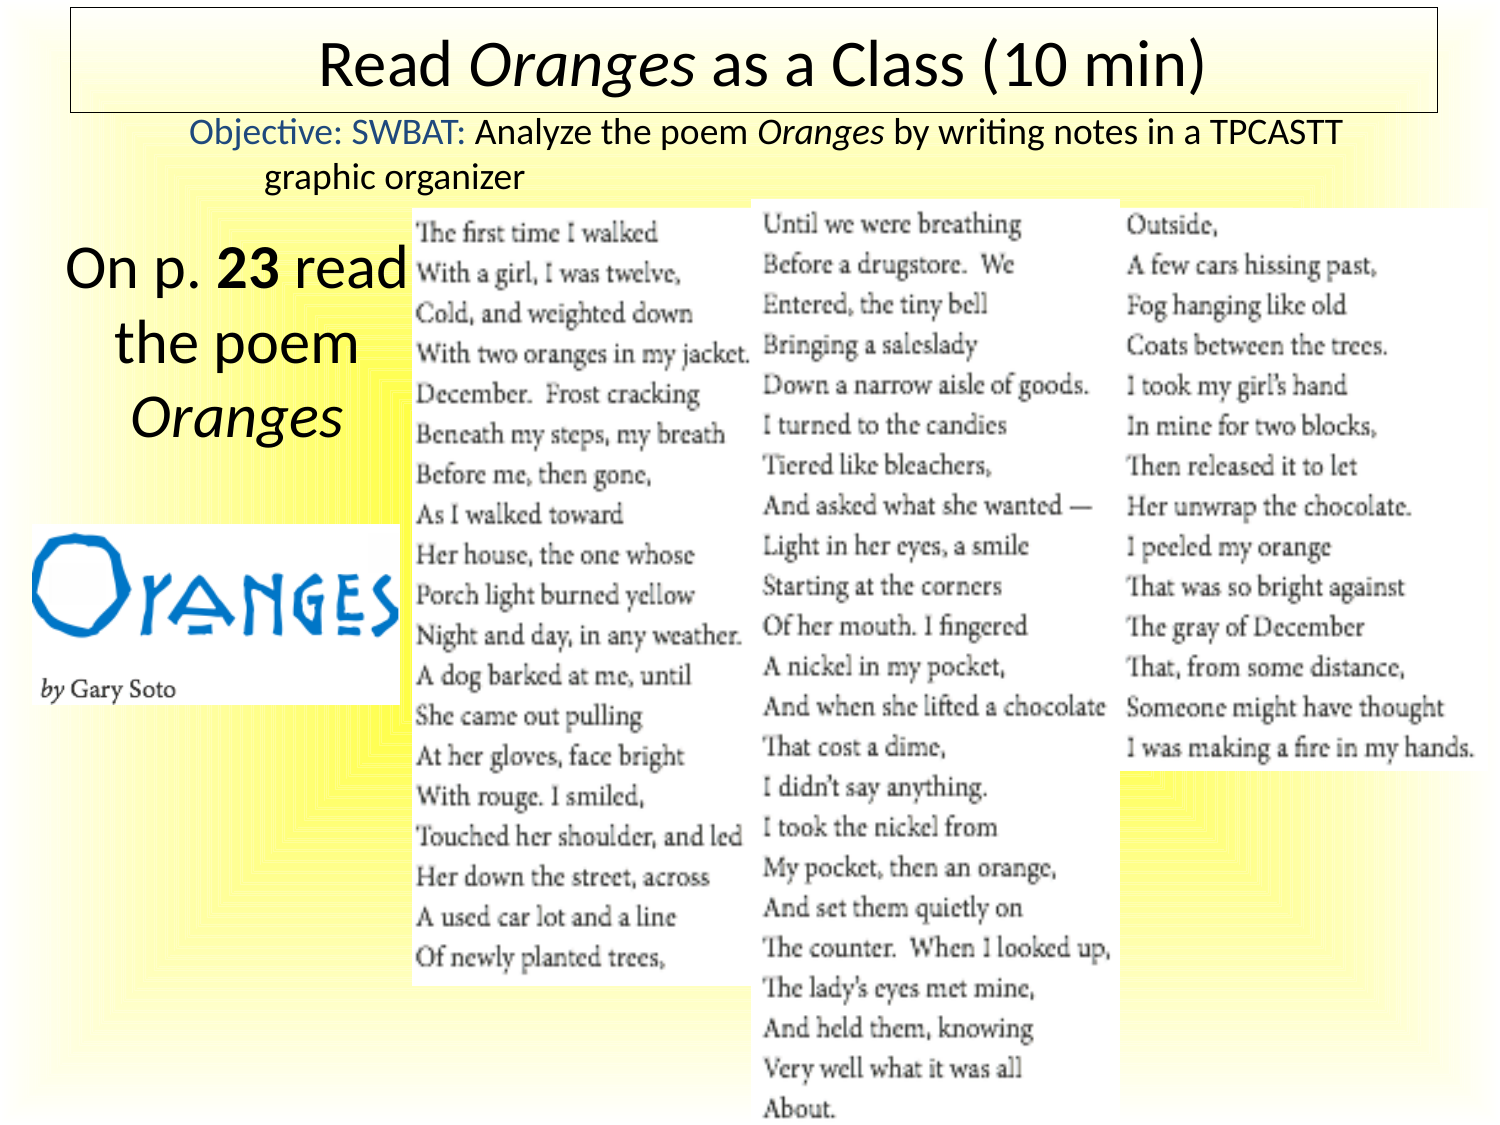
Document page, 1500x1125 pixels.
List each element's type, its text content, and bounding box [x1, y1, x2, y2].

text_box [412, 199, 1488, 1125]
text_box Objective: SWBAT: Analyze the poem Oranges by writing notes in a TPCASTT graphic organizer [70, 99, 1413, 205]
text_box On p. 23 read the poem Oranges [18, 218, 407, 458]
title Read Oranges as a Class (10 min) [70, 7, 1438, 113]
picture [31, 524, 401, 705]
